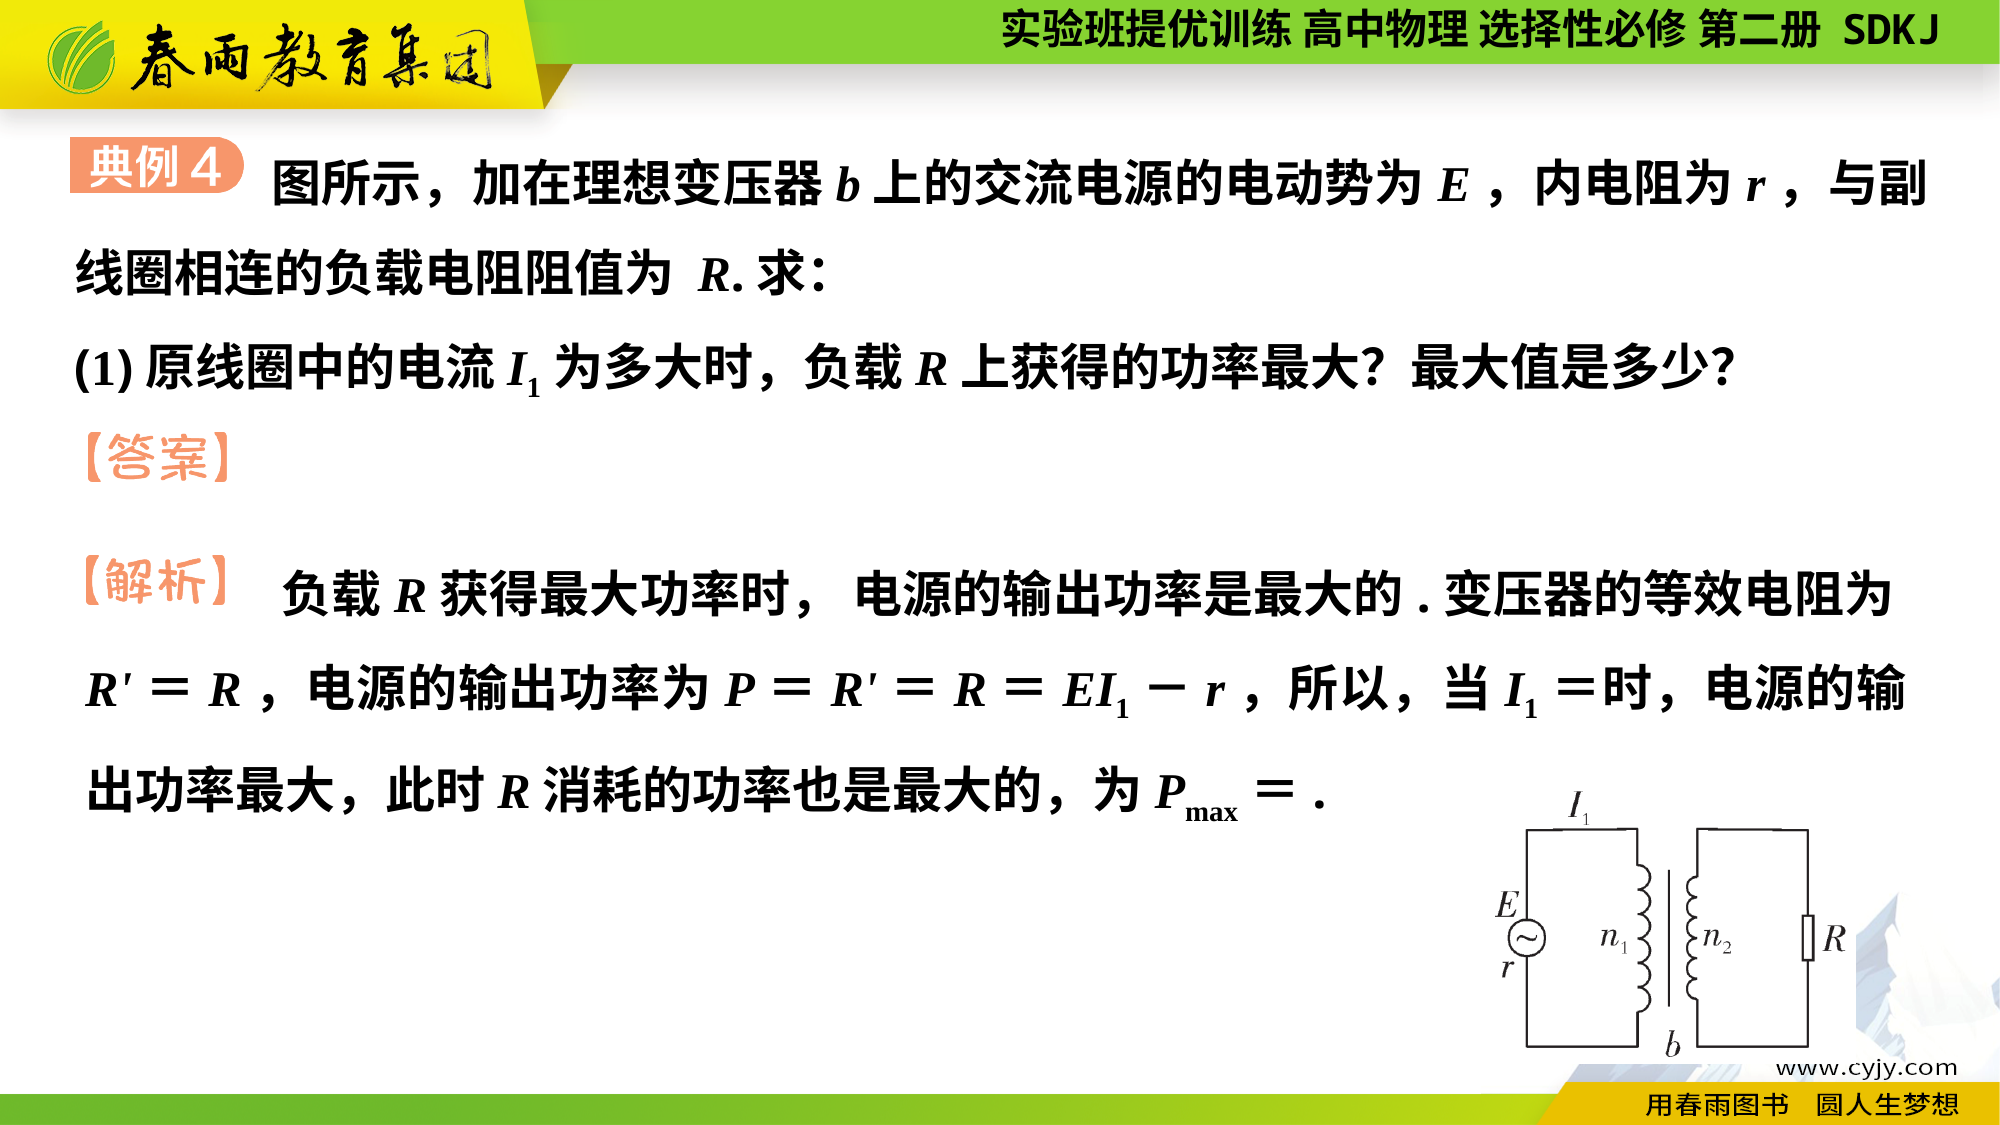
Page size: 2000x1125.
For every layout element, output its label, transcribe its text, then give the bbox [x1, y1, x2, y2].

list 图所示，加在理想变压器b上的交流电源的电动势为E，内电阻为r，与副线圈相连的负载电阻阻值为 R.求： (1)原线圈中的电流I1为多大时，负载R上获得的功率最大？最大值是多少？ [59, 113, 1944, 402]
picture [0, 0, 2000, 1125]
